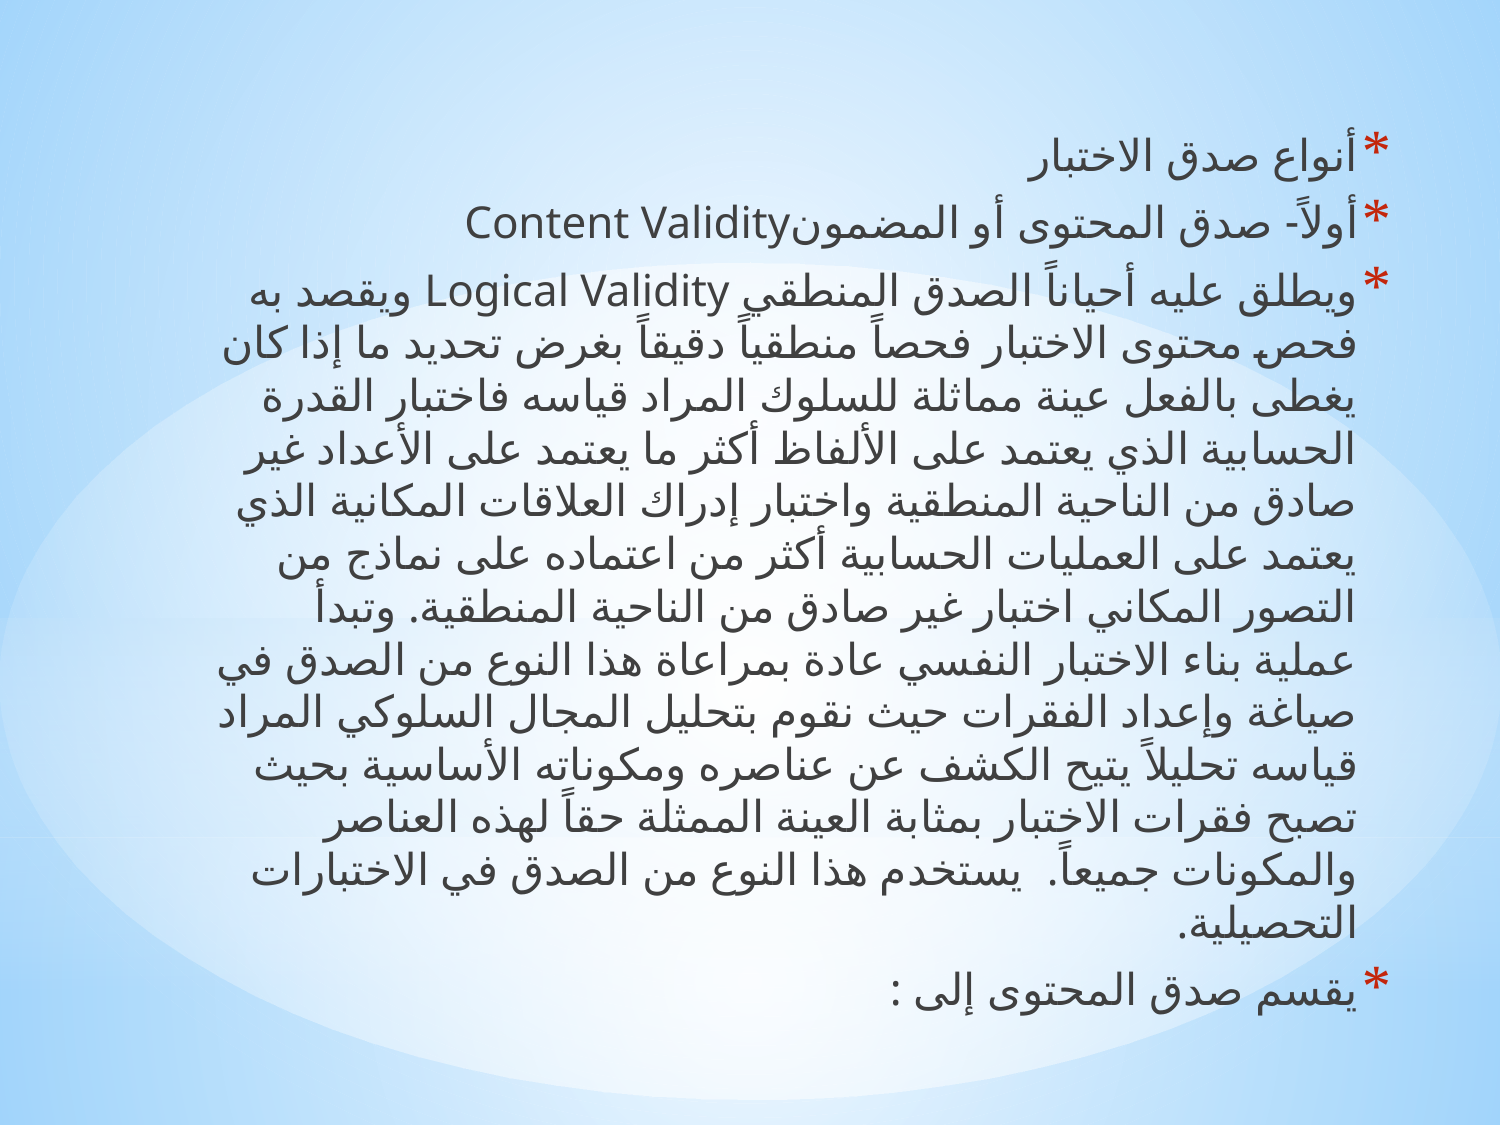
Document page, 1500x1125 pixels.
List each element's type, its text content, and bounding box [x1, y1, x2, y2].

list أنواع صدق الاختبار أولاً- صدق المحتوى أو المضمونContent Validity ويطلق عليه أحياناً الصدق المنطقي Logical Validity ويقصد به فحص محتوى الاختبار فحصاً منطقياً دقيقاً بغرض تحديد ما إذا كان يغطى بالفعل عينة مماثلة للسلوك المراد قياسه فاختبار القدرة الحسابية الذي يعتمد على الألفاظ أكثر ما يعتمد على الأعداد غير صادق من الناحية المنطقية واختبار إدراك العلاقات المكانية الذي يعتمد على العمليات الحسابية أكثر من اعتماده على نماذج من التصور المكاني اختبار غير صادق من الناحية المنطقية. وتبدأ عملية بناء الاختبار النفسي عادة بمراعاة هذا النوع من الصدق في صياغة وإعداد الفقرات حيث نقوم بتحليل المجال السلوكي المراد قياسه تحليلاً يتيح الكشف عن عناصره ومكوناته الأساسية بحيث تصبح فقرات الاختبار بمثابة العينة الممثلة حقاً لهذه العناصر والمكونات جميعاً. يستخدم هذا النوع من الصدق في الاختبارات التحصيلية. يقسم صدق المحتوى إلى : [187, 120, 1413, 1025]
